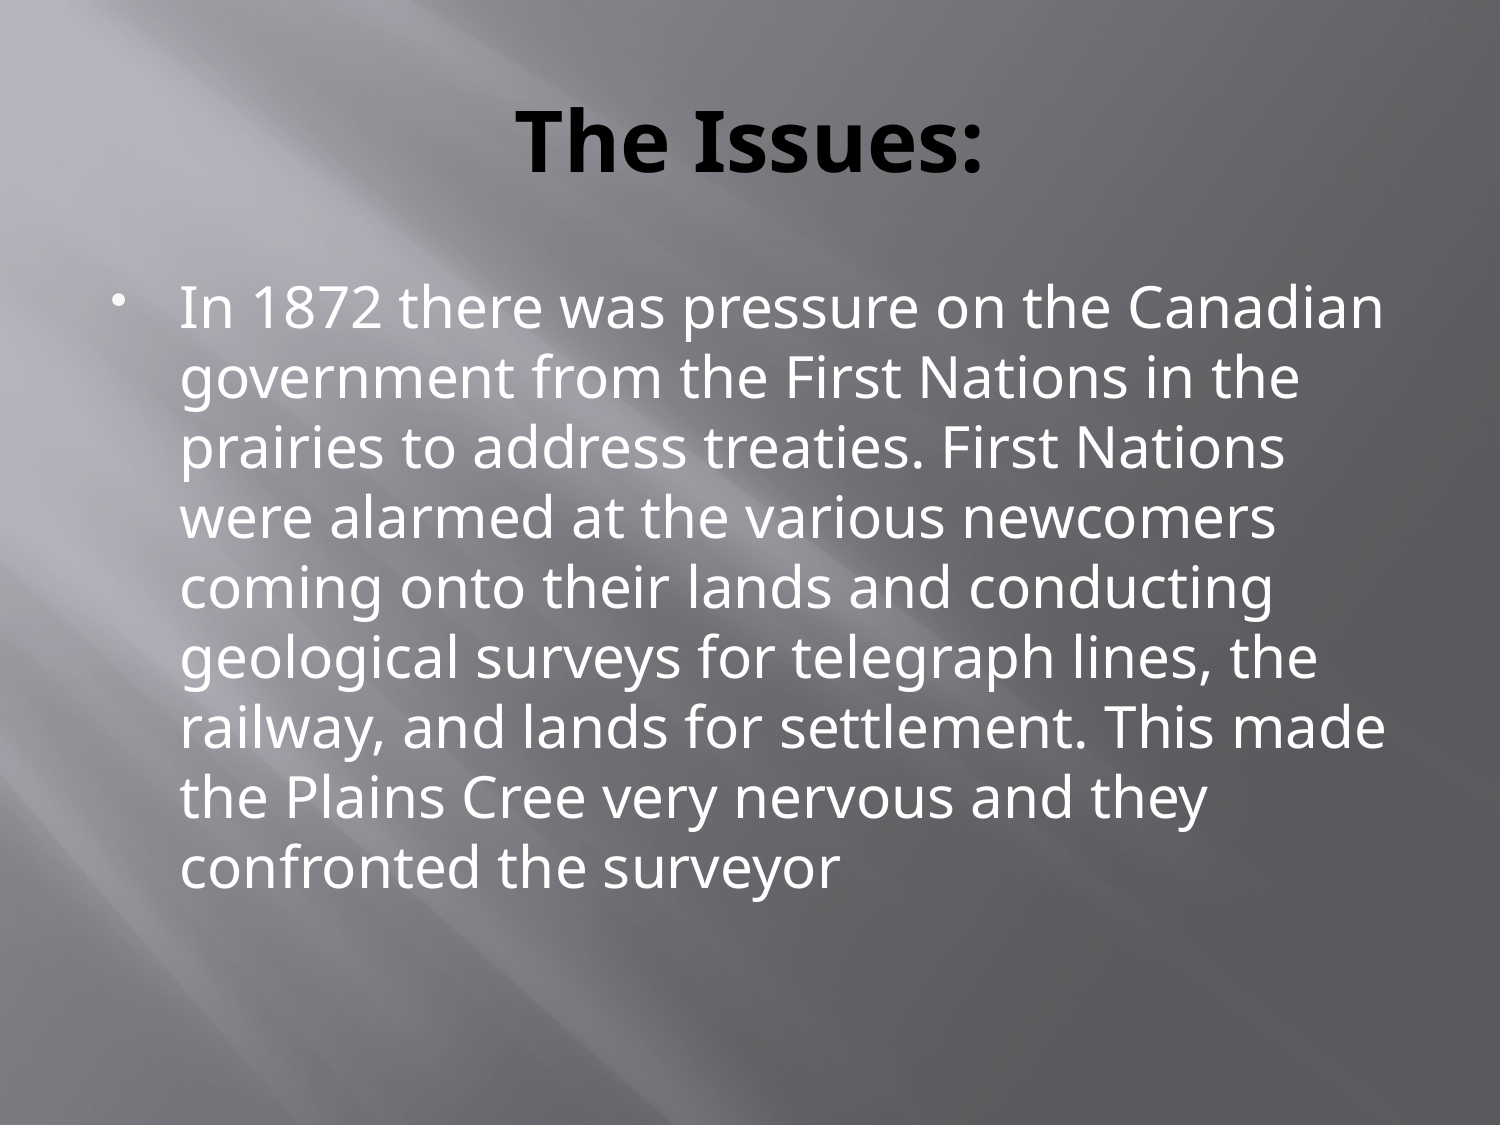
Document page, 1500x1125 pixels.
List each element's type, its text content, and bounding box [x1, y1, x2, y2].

title The Issues: [75, 45, 1425, 233]
list In 1872 there was pressure on the Canadian government from the First Nations in the prairies to address treaties. First Nations were alarmed at the various newcomers coming onto their lands and conducting geological surveys for telegraph lines, the railway, and lands for settlement. This made the Plains Cree very nervous and they confronted the surveyor [75, 262, 1425, 1035]
